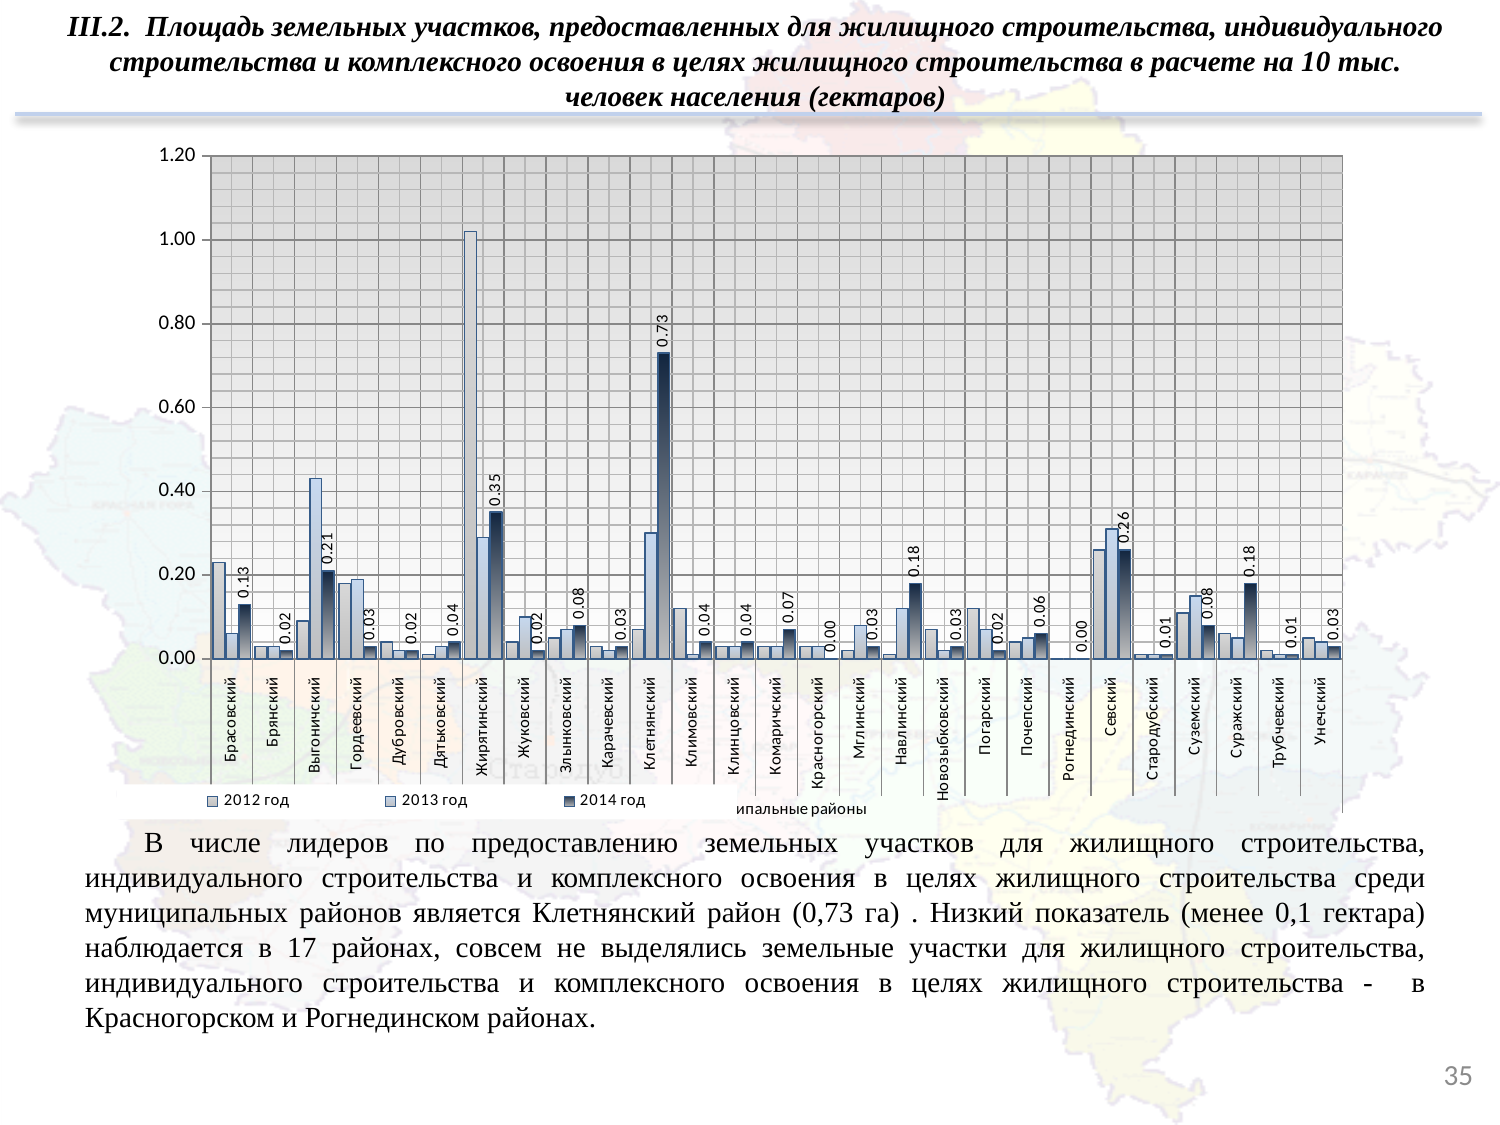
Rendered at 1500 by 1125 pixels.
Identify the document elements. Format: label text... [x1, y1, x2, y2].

text_box III.2. Площадь земельных участков, предоставленных для жилищного строительства, индивидуального строительства и комплексного освоения в целях жилищного строительства в расчете на 10 тыс. человек населения (гектаров) [46, 0, 1465, 112]
chart [81, 128, 1407, 821]
slide_number 35 [1399, 1034, 1488, 1113]
text_box В числе лидеров по предоставлению земельных участков для жилищного строительства, индивидуального строительства и комплексного освоения в целях жилищного строительства среди муниципальных районов является Клетнянский район (0,73 га) . Низкий показатель (менее 0,1 гектара) наблюдается в 17 районах, совсем не выделялись земельные участки для жилищного строительства, индивидуального строительства и комплексного освоения в целях жилищного строительства - в Красногорском и Рогнединском районах. [70, 815, 1442, 1076]
